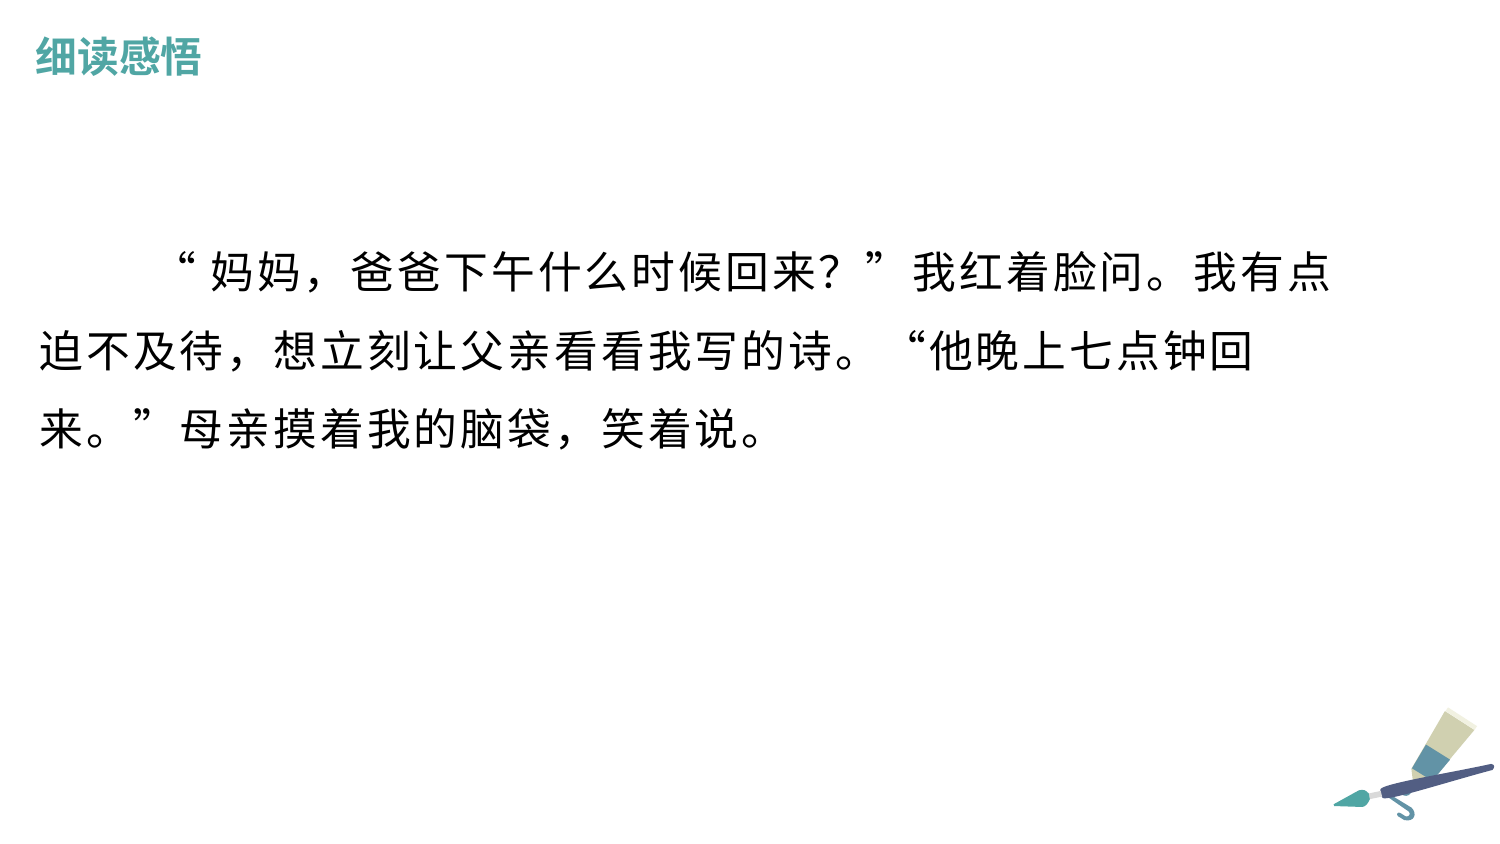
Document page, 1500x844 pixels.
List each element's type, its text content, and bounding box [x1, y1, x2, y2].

list “妈妈，爸爸下午什么时候回来？”我红着脸问。我有点迫不及待，想立刻让父亲看看我写的诗。“他晚上七点钟回来。”母亲摸着我的脑袋，笑着说。 [0, 212, 1359, 844]
text_box 细读感悟 [24, 25, 261, 87]
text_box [1358, 708, 1481, 844]
